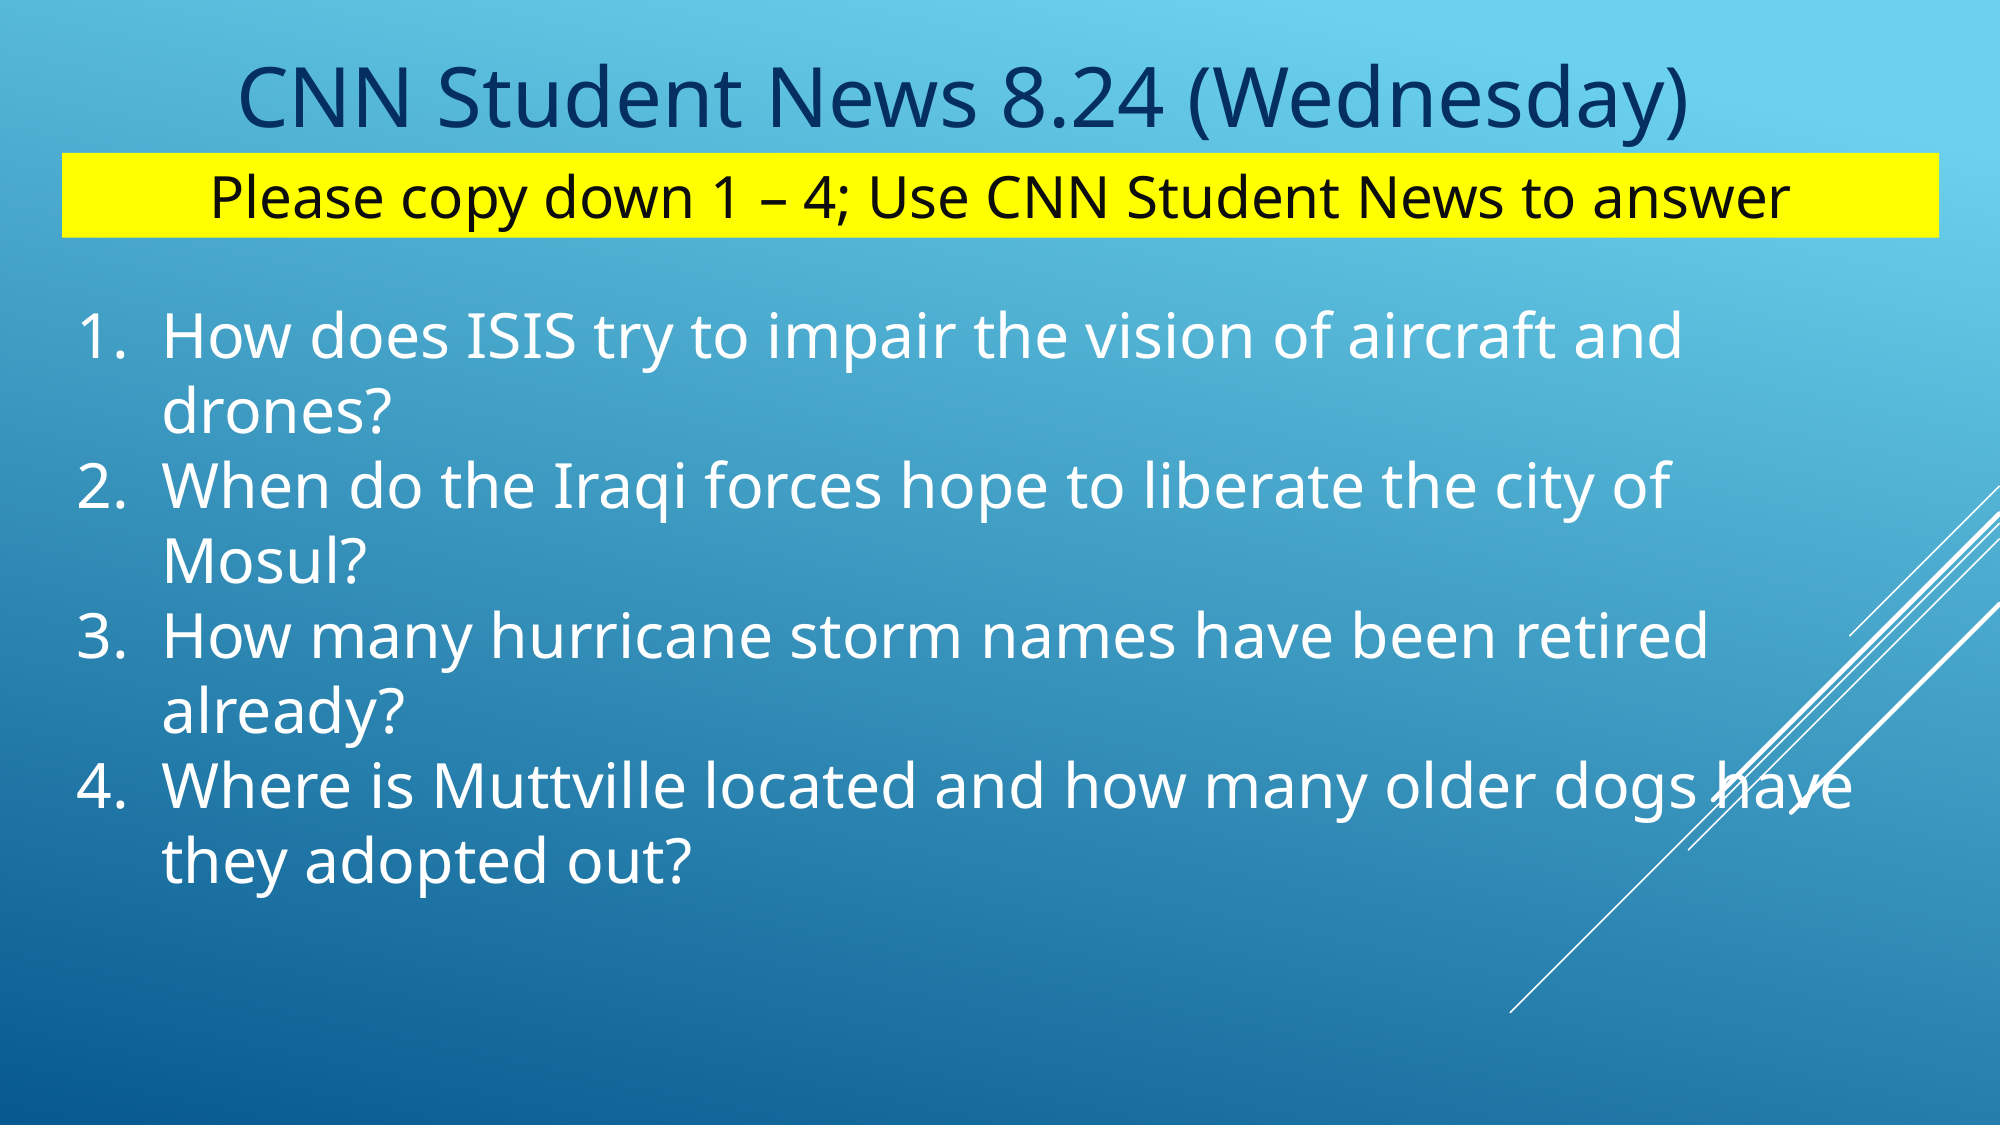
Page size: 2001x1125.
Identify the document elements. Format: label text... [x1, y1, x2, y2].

text_box How does ISIS try to impair the vision of aircraft and drones? When do the Iraqi forces hope to liberate the city of Mosul? How many hurricane storm names have been retired already? Where is Muttville located and how many older dogs have they adopted out? [62, 288, 1896, 903]
text_box Please copy down 1 – 4; Use CNN Student News to answer [62, 152, 1940, 238]
text_box CNN Student News 8.24 (Wednesday) [220, 36, 1706, 152]
